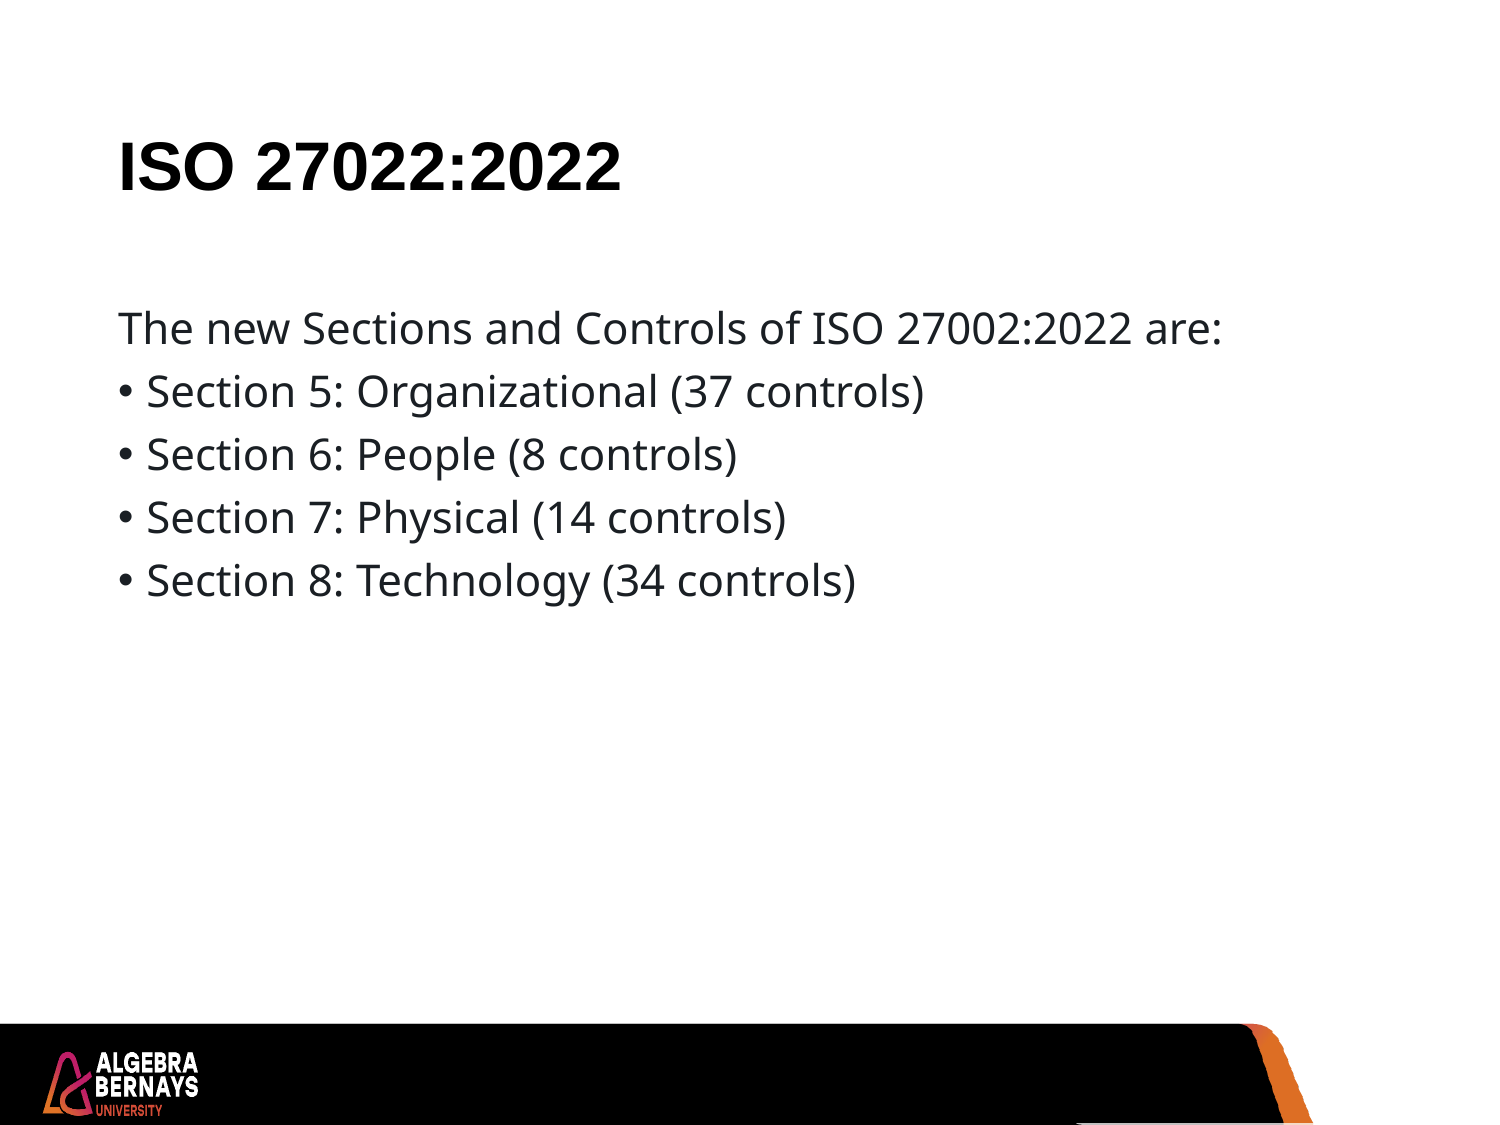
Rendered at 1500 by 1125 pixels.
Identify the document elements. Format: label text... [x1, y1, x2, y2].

list The new Sections and Controls of ISO 27002:2022 are: Section 5: Organizational (37 controls) Section 6: People (8 controls) Section 7: Physical (14 controls) Section 8: Technology (34 controls) [103, 299, 1397, 1014]
picture [0, 1023, 1468, 1125]
title ISO 27022:2022 [103, 59, 1397, 278]
